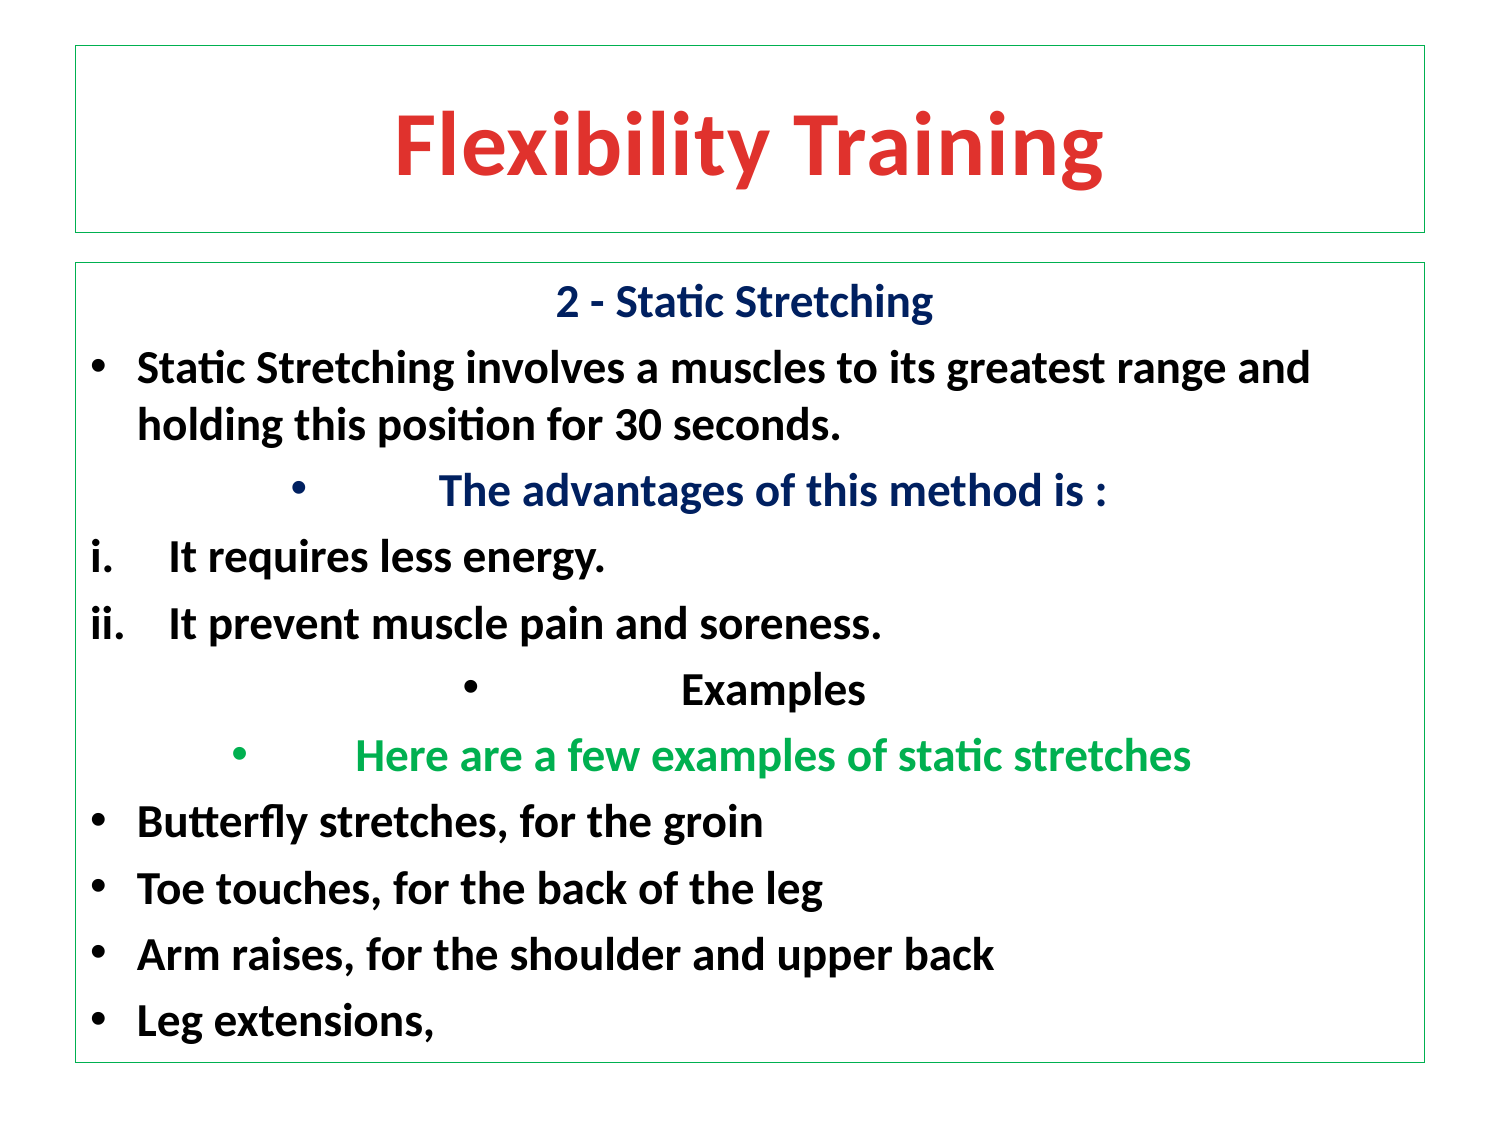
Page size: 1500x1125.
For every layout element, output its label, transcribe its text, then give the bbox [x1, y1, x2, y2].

list 2 - Static Stretching Static Stretching involves a muscles to its greatest range and holding this position for 30 seconds. The advantages of this method is : It requires less energy. It prevent muscle pain and soreness. Examples Here are a few examples of static stretches Butterfly stretches, for the groin Toe touches, for the back of the leg Arm raises, for the shoulder and upper back Leg extensions, [75, 262, 1425, 1063]
title Flexibility Training [75, 45, 1425, 233]
